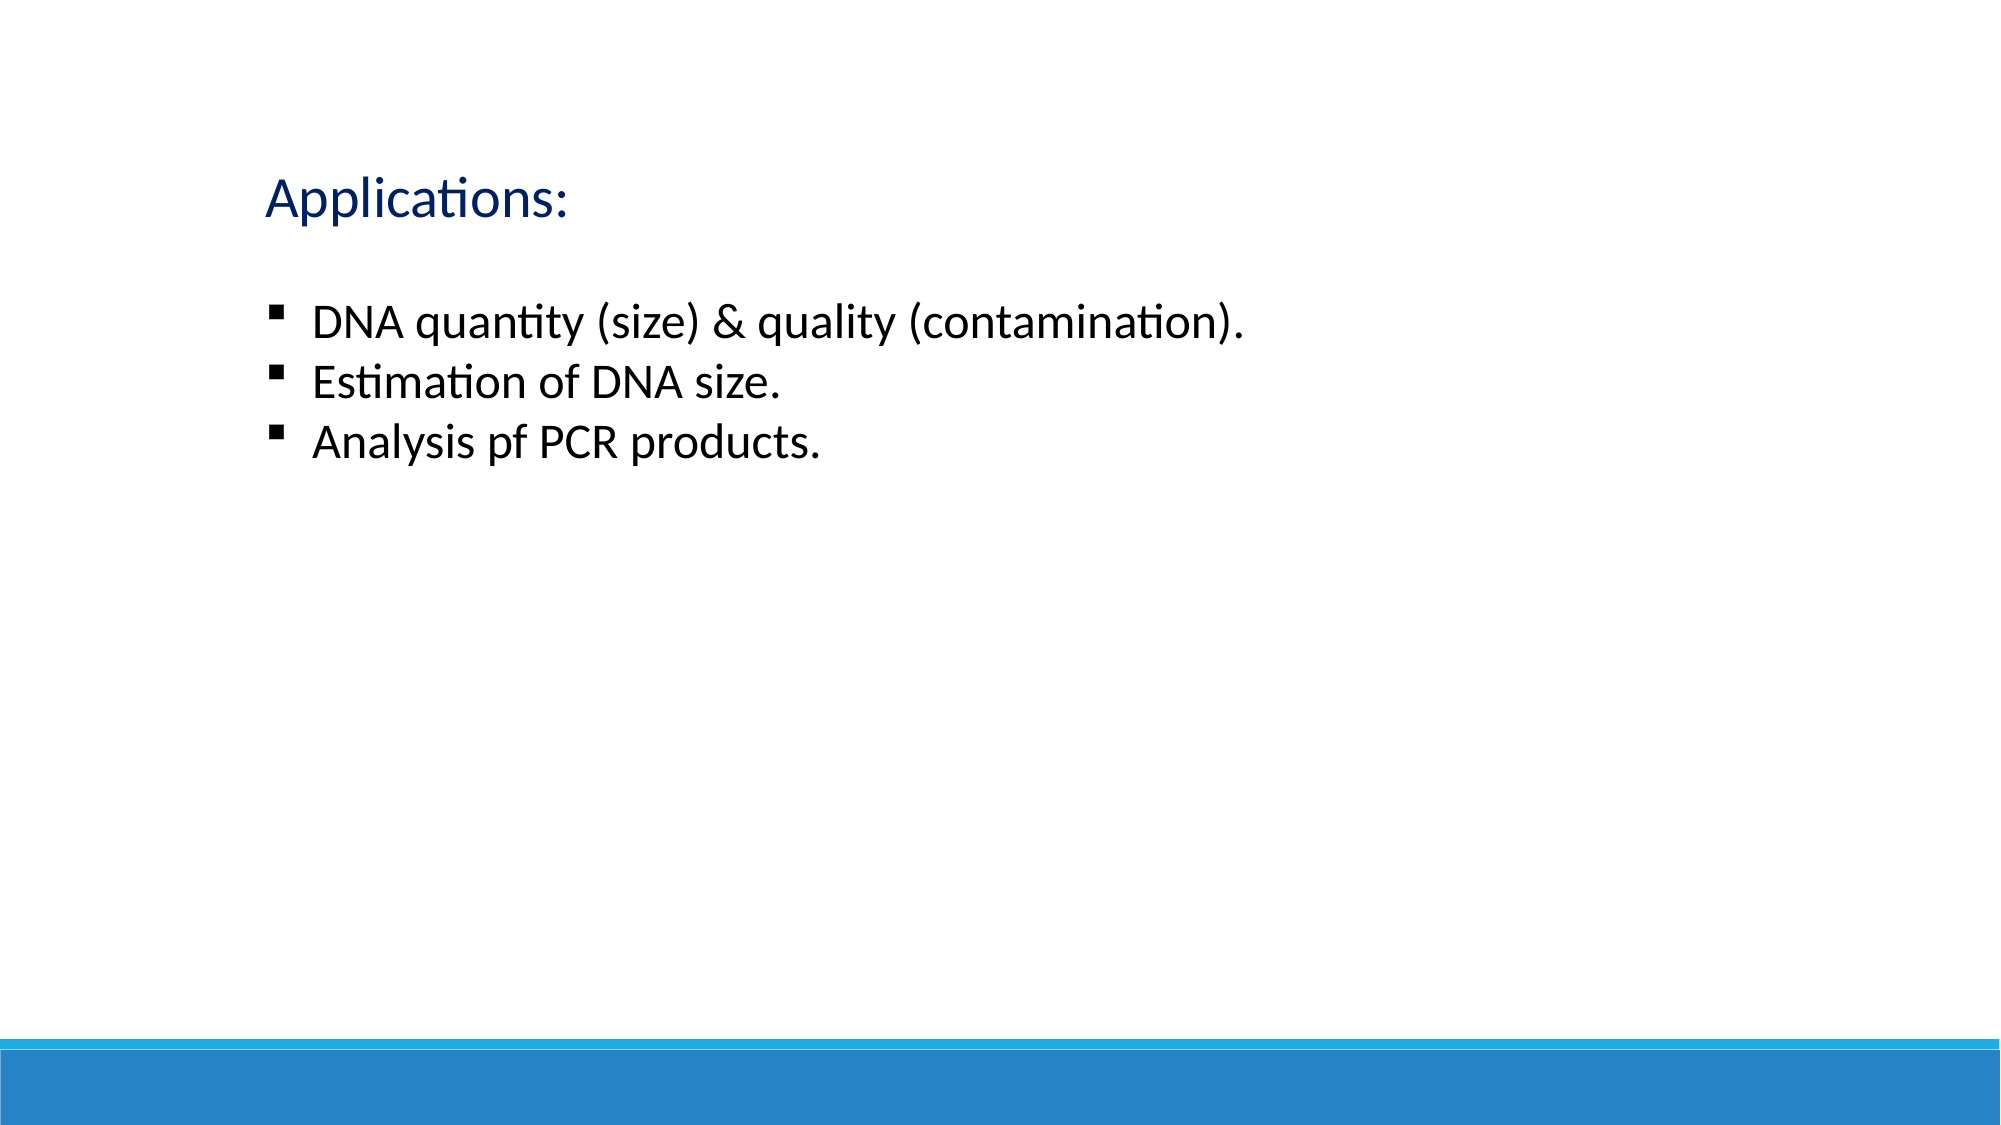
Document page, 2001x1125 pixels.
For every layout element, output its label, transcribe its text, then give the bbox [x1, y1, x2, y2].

text_box Applications: DNA quantity (size) & quality (contamination). Estimation of DNA size. Analysis pf PCR products. [250, 151, 1805, 612]
